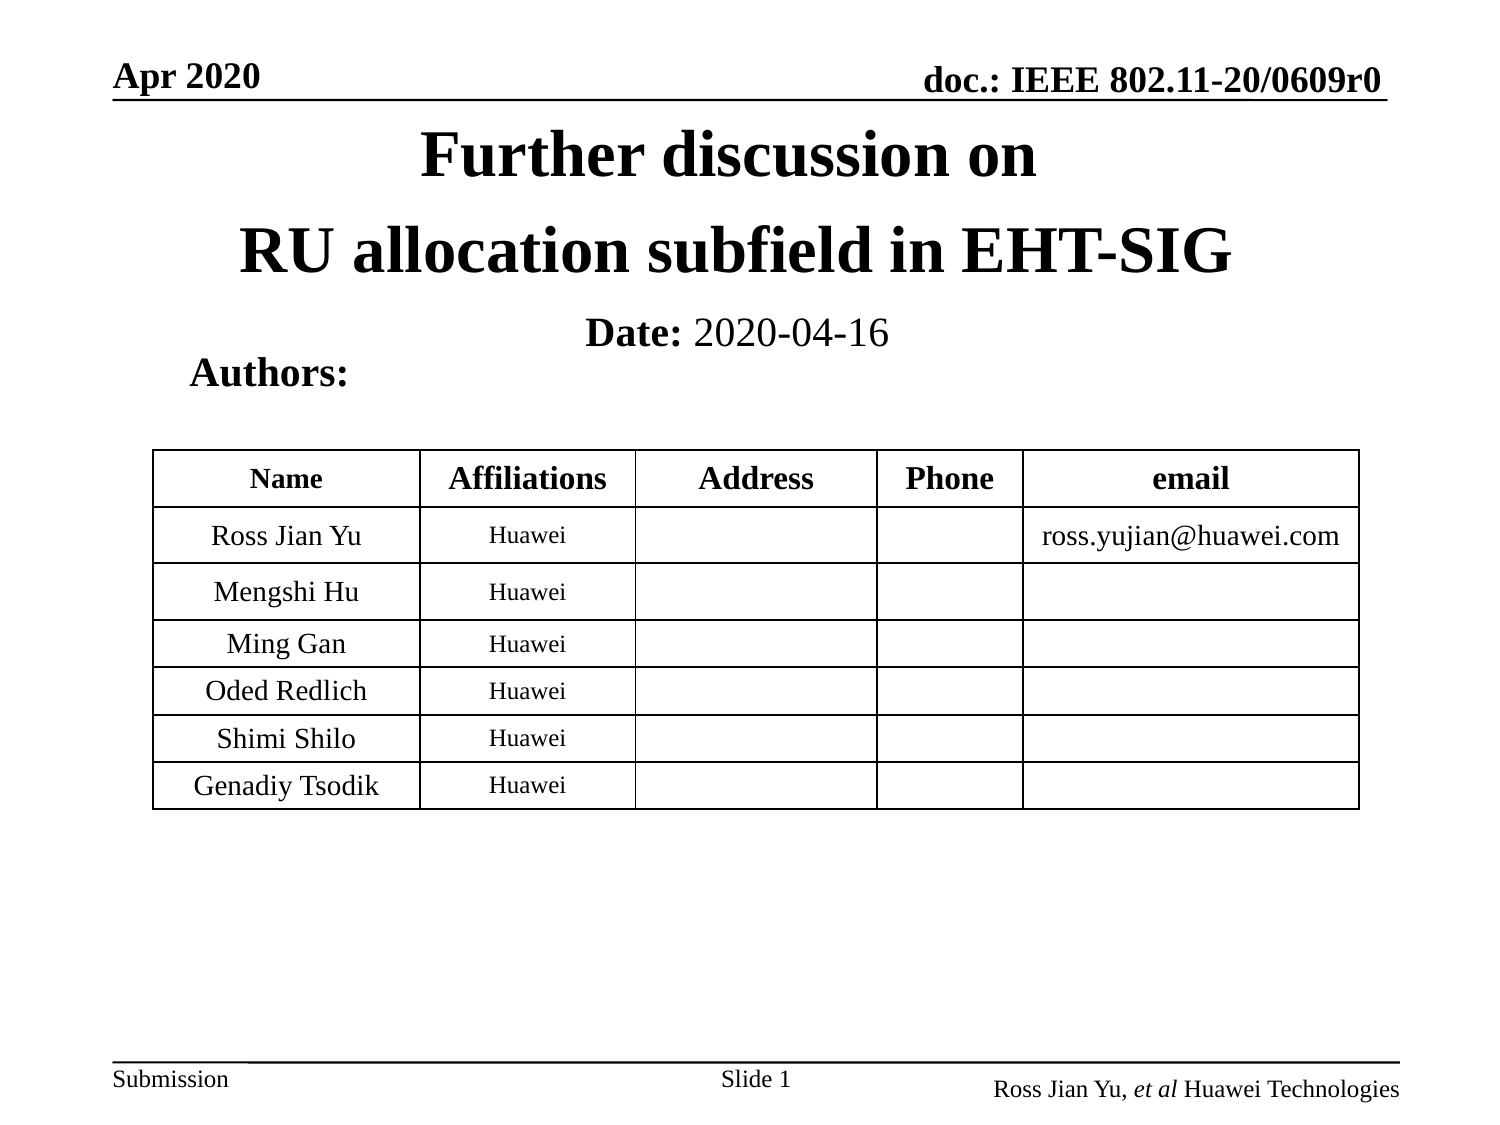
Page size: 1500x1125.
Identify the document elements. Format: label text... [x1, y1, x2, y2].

table_cell [1024, 564, 1358, 619]
table_cell [878, 668, 1022, 714]
table_cell [878, 716, 1022, 761]
slide_number Slide 1 [712, 1061, 800, 1093]
table_header Address [636, 451, 876, 506]
table_cell [636, 716, 876, 761]
table_cell [636, 508, 876, 562]
table_cell [636, 621, 876, 666]
table_cell Shimi Shilo [154, 716, 419, 761]
text_box Authors: [174, 337, 412, 400]
table_cell [636, 668, 876, 714]
table_cell [878, 564, 1022, 619]
table_cell Huawei [421, 621, 635, 666]
title Further discussion on RU allocation subfield in EHT-SIG [18, 121, 1457, 258]
table_cell [1024, 668, 1358, 714]
table_cell Huawei [421, 763, 635, 808]
table_cell [1024, 621, 1358, 666]
table_cell [636, 763, 876, 808]
table_header Phone [878, 451, 1022, 506]
table_header Affiliations [421, 451, 635, 506]
table_cell Oded Redlich [154, 668, 419, 714]
table_cell Huawei [421, 716, 635, 761]
table_header Name [154, 451, 419, 506]
list Date: 2020-04-16 [99, 297, 1376, 361]
table_cell Huawei [421, 564, 635, 619]
table_cell Huawei [421, 508, 635, 562]
table_cell ross.yujian@huawei.com [1024, 508, 1358, 562]
table_cell [636, 564, 876, 619]
table_cell [1024, 716, 1358, 761]
table_header email [1024, 451, 1358, 506]
table_cell [1024, 763, 1358, 808]
table_cell [878, 508, 1022, 562]
table_cell Mengshi Hu [154, 564, 419, 619]
table_cell Huawei [421, 668, 635, 714]
table_cell Ming Gan [154, 621, 419, 666]
table_cell [878, 763, 1022, 808]
table_cell Genadiy Tsodik [154, 763, 419, 808]
table_cell Ross Jian Yu [154, 508, 419, 562]
table_cell [878, 621, 1022, 666]
